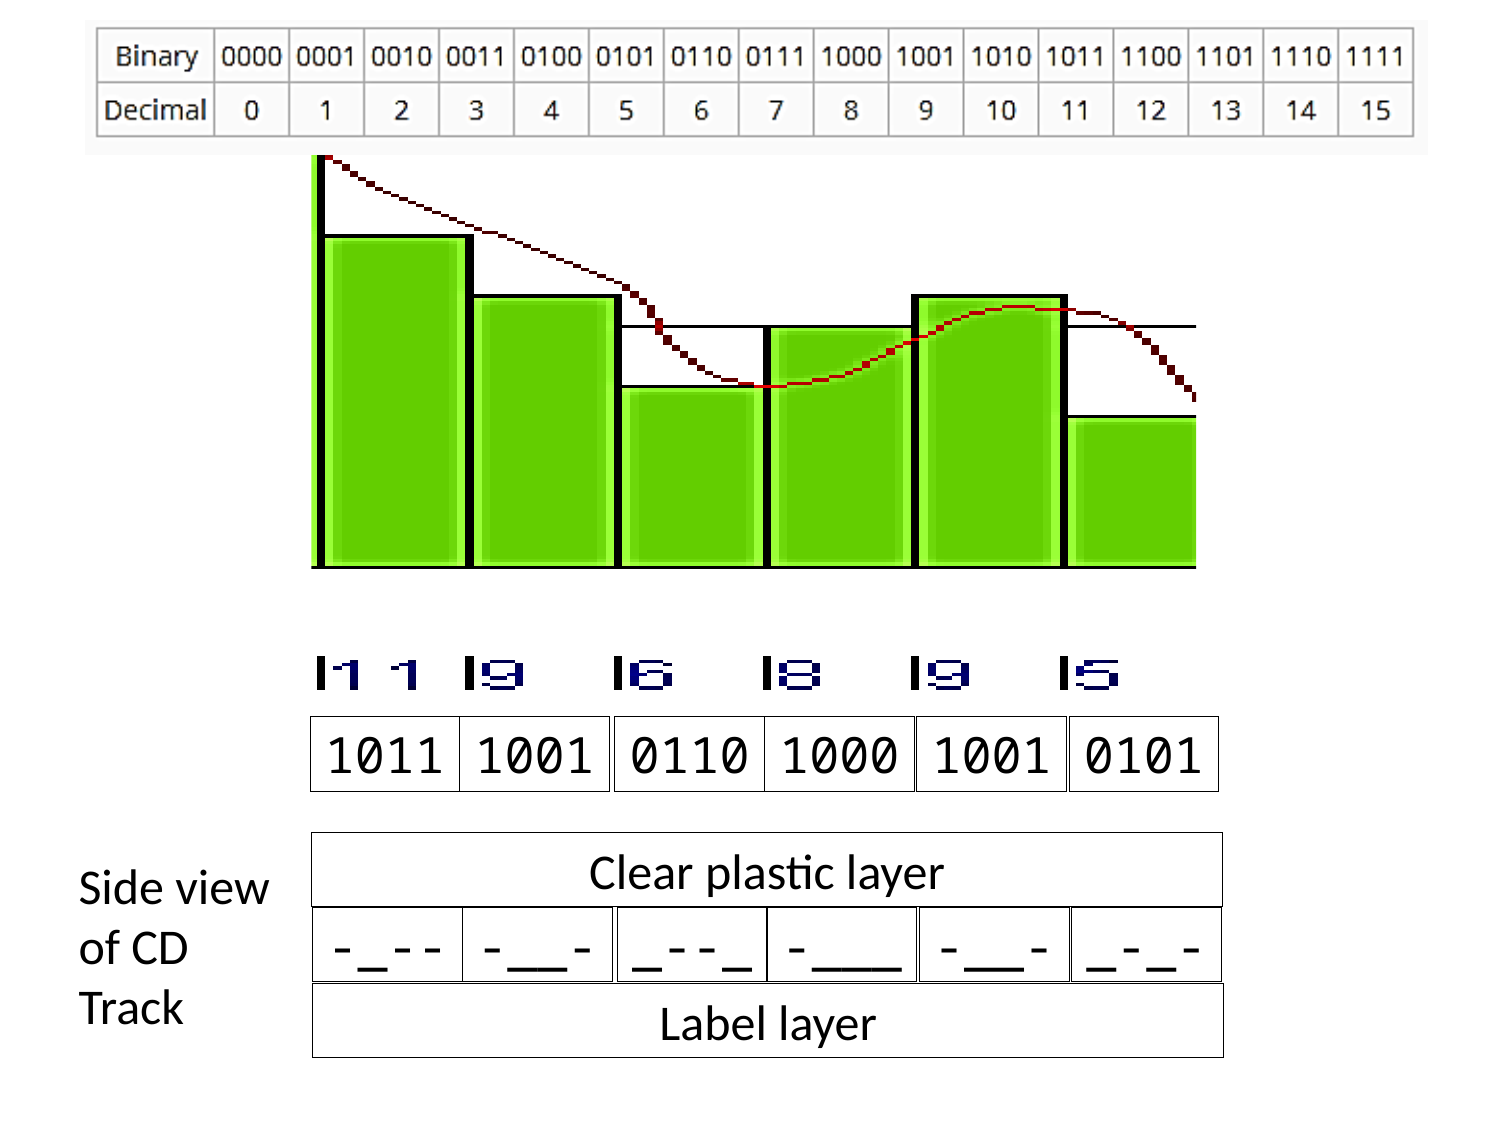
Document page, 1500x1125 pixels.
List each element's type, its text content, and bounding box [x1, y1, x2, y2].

text_box -___ [767, 907, 917, 982]
text_box -__- [462, 907, 613, 982]
text_box _-_- [1071, 907, 1222, 982]
text_box Label layer [312, 983, 1224, 1058]
text_box 1000 [764, 725, 915, 792]
text_box -_-- [312, 907, 462, 982]
text_box 1001 [916, 725, 1067, 792]
text_box _--_ [617, 907, 767, 982]
text_box 0101 [1069, 716, 1219, 792]
text_box 1011 [310, 723, 459, 792]
picture [85, 20, 1428, 717]
text_box -__- [919, 907, 1070, 982]
text_box 0110 [614, 725, 764, 792]
text_box Side view of CD Track [63, 846, 295, 1042]
text_box 1001 [459, 725, 610, 792]
text_box Clear plastic layer [311, 832, 1223, 907]
